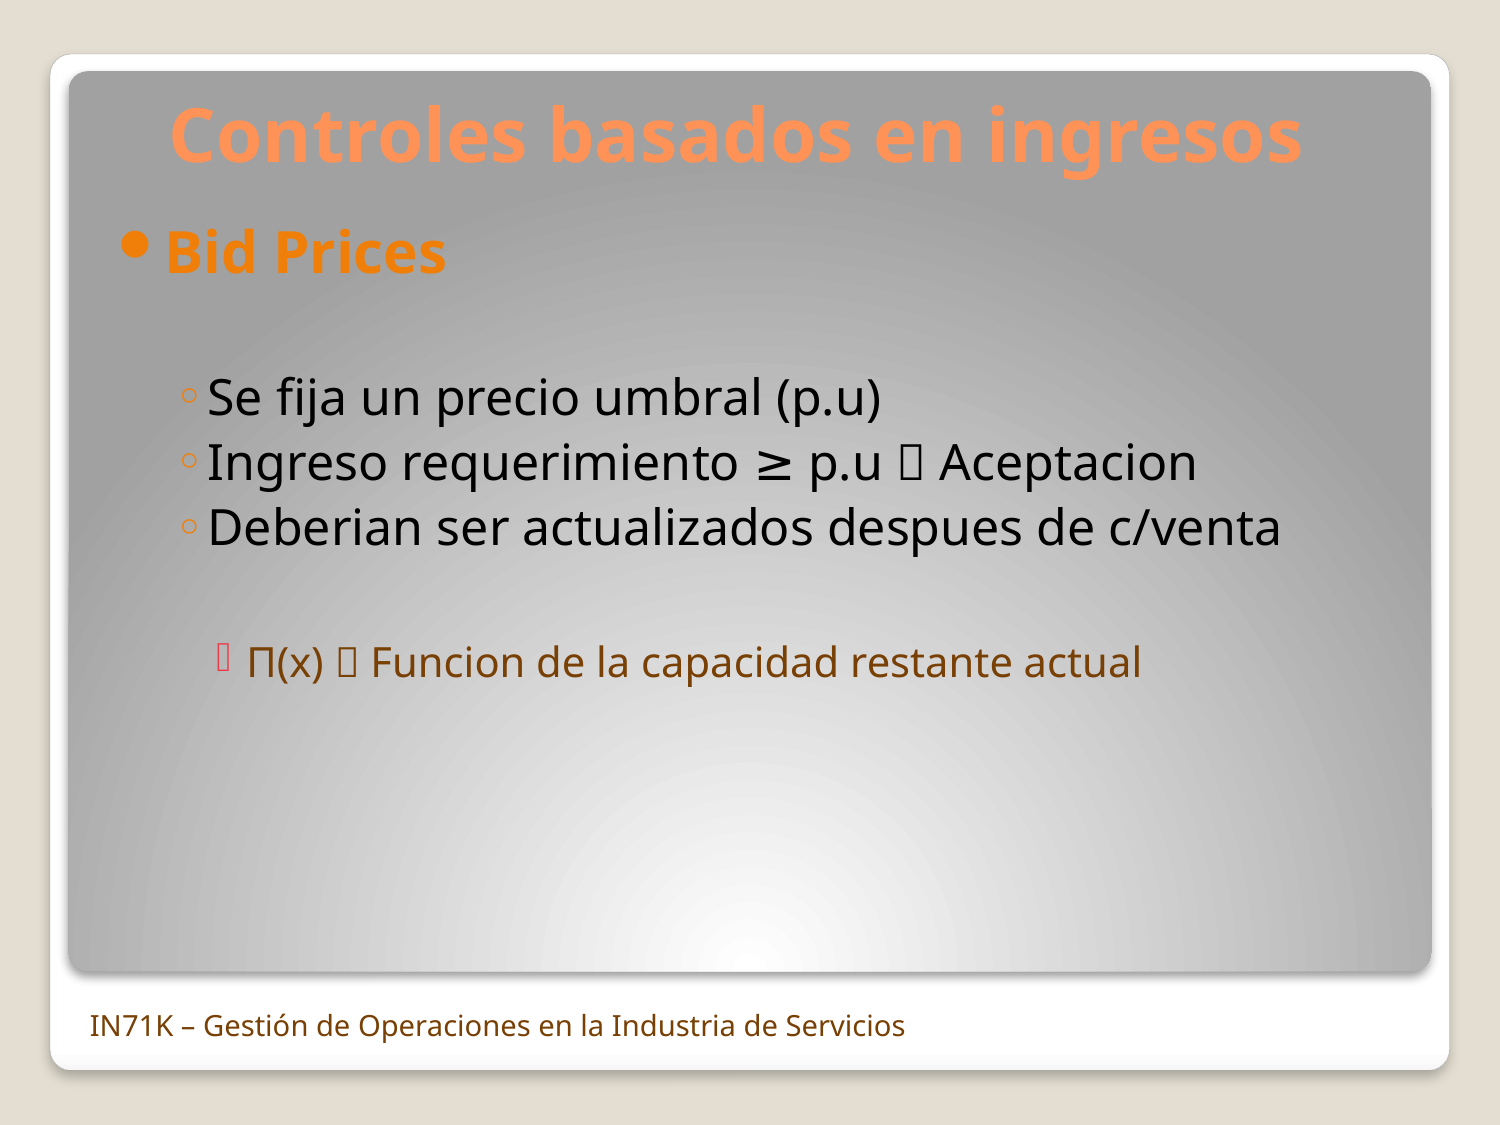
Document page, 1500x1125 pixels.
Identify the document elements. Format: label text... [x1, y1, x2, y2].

text_box IN71K – Gestión de Operaciones en la Industria de Servicios [74, 999, 1263, 1050]
text_box Controles basados en ingresos [75, 75, 1418, 185]
list Bid Prices Se fija un precio umbral (p.u) Ingreso requerimiento ≥ p.u  Aceptacion Deberian ser actualizados despues de c/venta Π(x)  Funcion de la capacidad restante actual [87, 200, 1430, 887]
